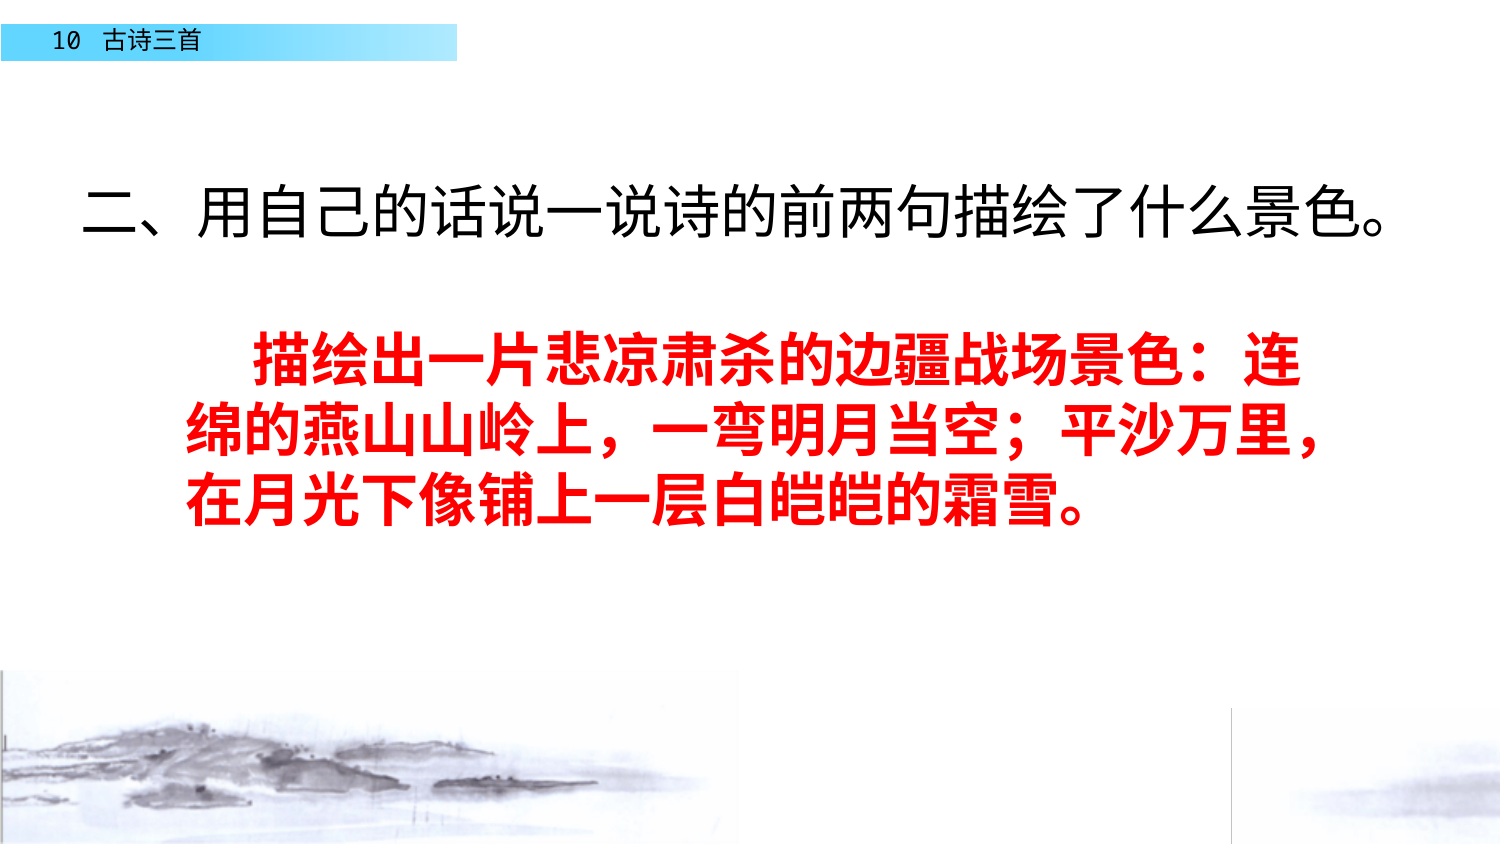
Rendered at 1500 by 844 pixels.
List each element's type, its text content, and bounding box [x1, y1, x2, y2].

text_box 描绘出一片悲凉肃杀的边疆战场景色：连绵的燕山山岭上，一弯明月当空；平沙万里，在月光下像铺上一层白皑皑的霜雪。 [171, 315, 1353, 541]
picture [1230, 708, 1500, 844]
picture [0, 670, 739, 844]
text_box 二、用自己的话说一说诗的前两句描绘了什么景色。 [65, 97, 1435, 253]
